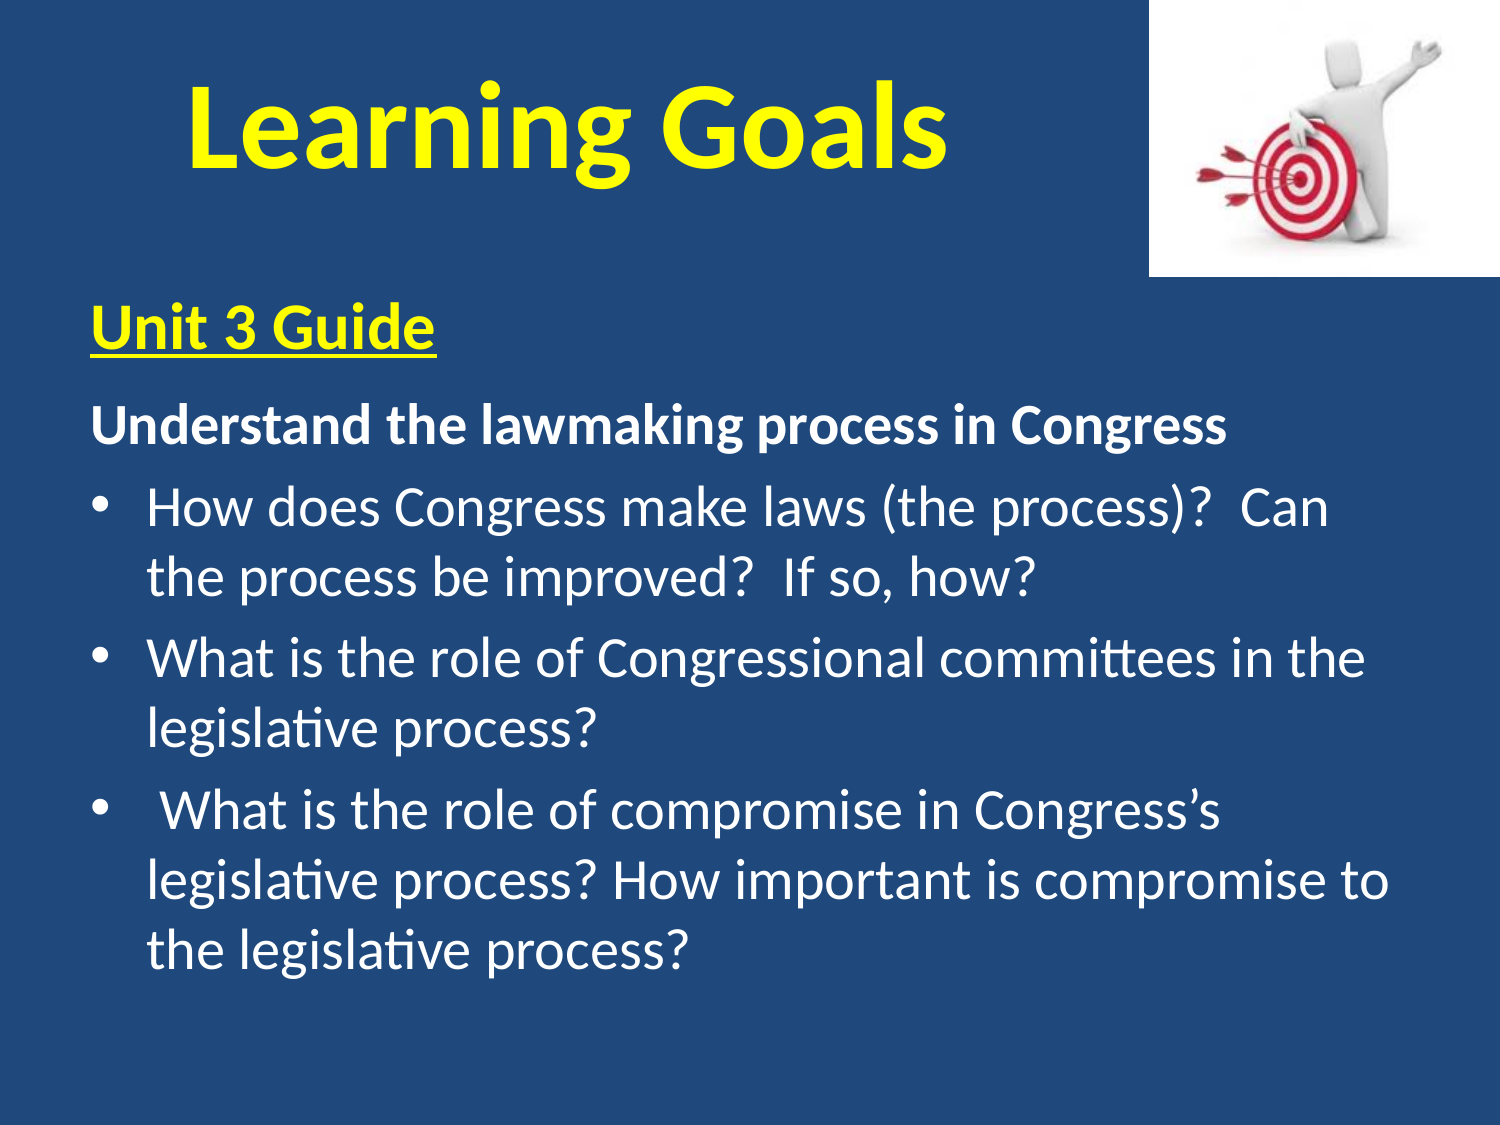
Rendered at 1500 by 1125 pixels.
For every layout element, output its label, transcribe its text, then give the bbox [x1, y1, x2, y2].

list Unit 3 Guide Understand the lawmaking process in Congress How does Congress make laws (the process)? Can the process be improved? If so, how? What is the role of Congressional committees in the legislative process? What is the role of compromise in Congress’s legislative process? How important is compromise to the legislative process? [74, 274, 1426, 1088]
picture [1149, 0, 1500, 278]
title Learning Goals [0, 0, 1138, 238]
